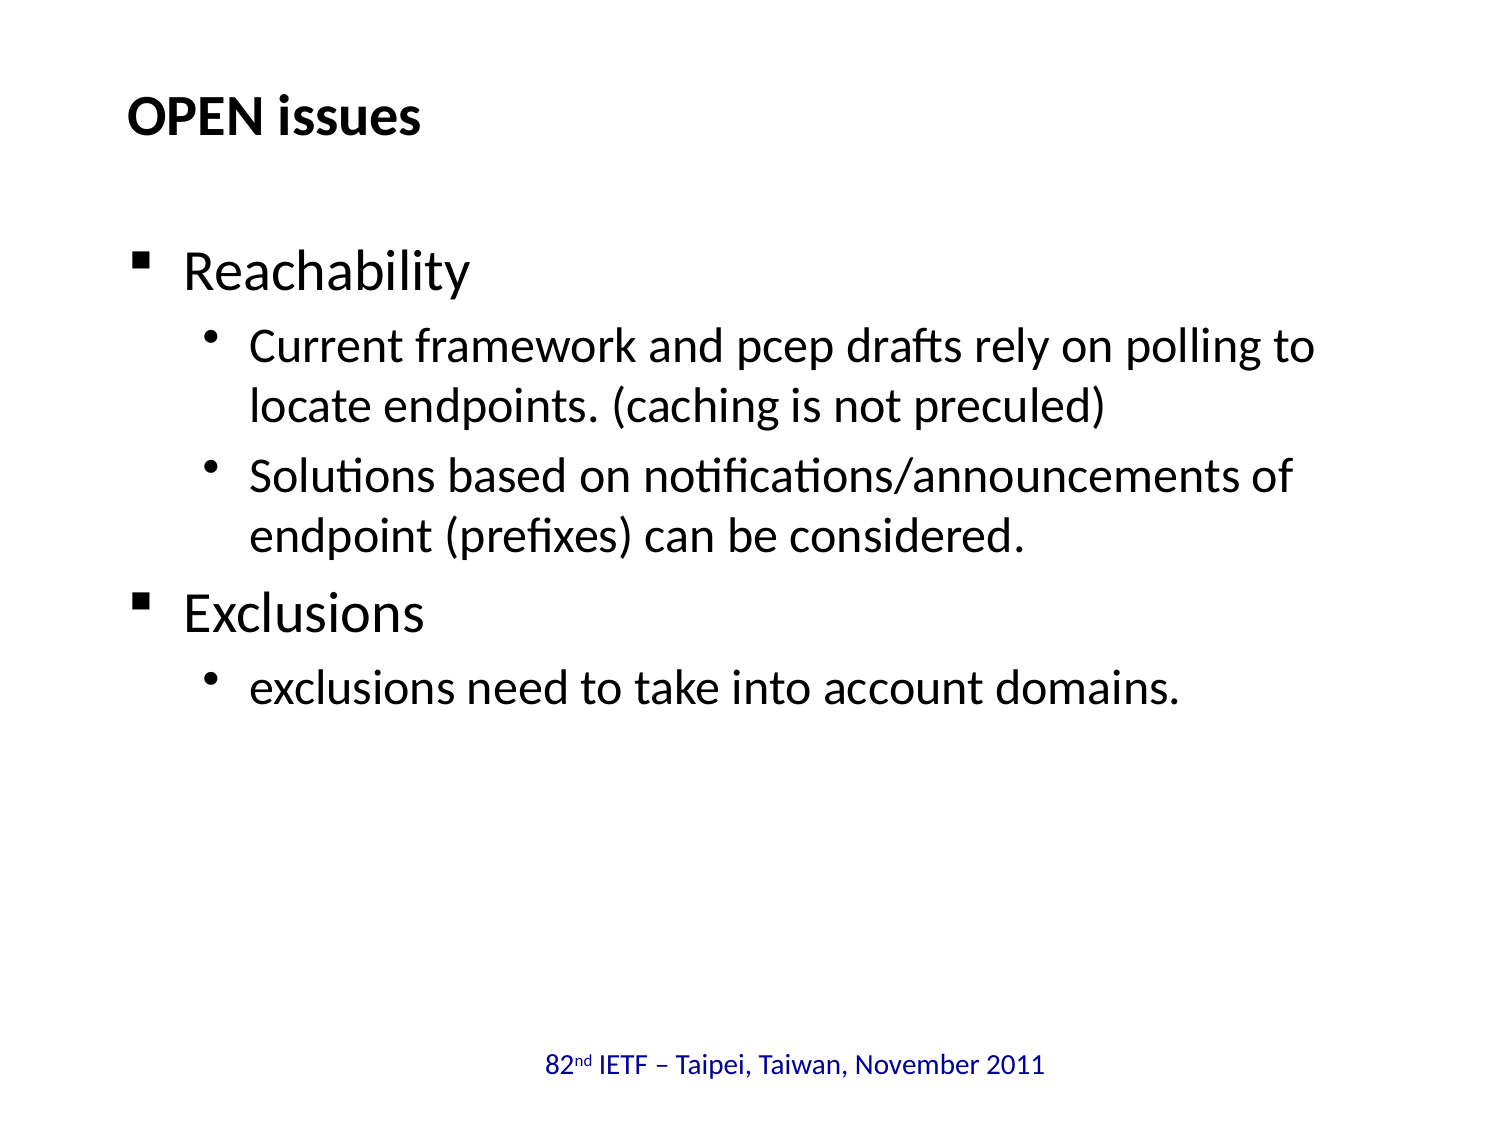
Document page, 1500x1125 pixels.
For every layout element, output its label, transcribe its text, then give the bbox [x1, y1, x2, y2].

list Reachability Current framework and pcep drafts rely on polling to locate endpoints. (caching is not preculed) Solutions based on notifications/announcements of endpoint (prefixes) can be considered. Exclusions exclusions need to take into account domains. [112, 224, 1388, 1001]
title OPEN issues [112, 62, 1388, 163]
